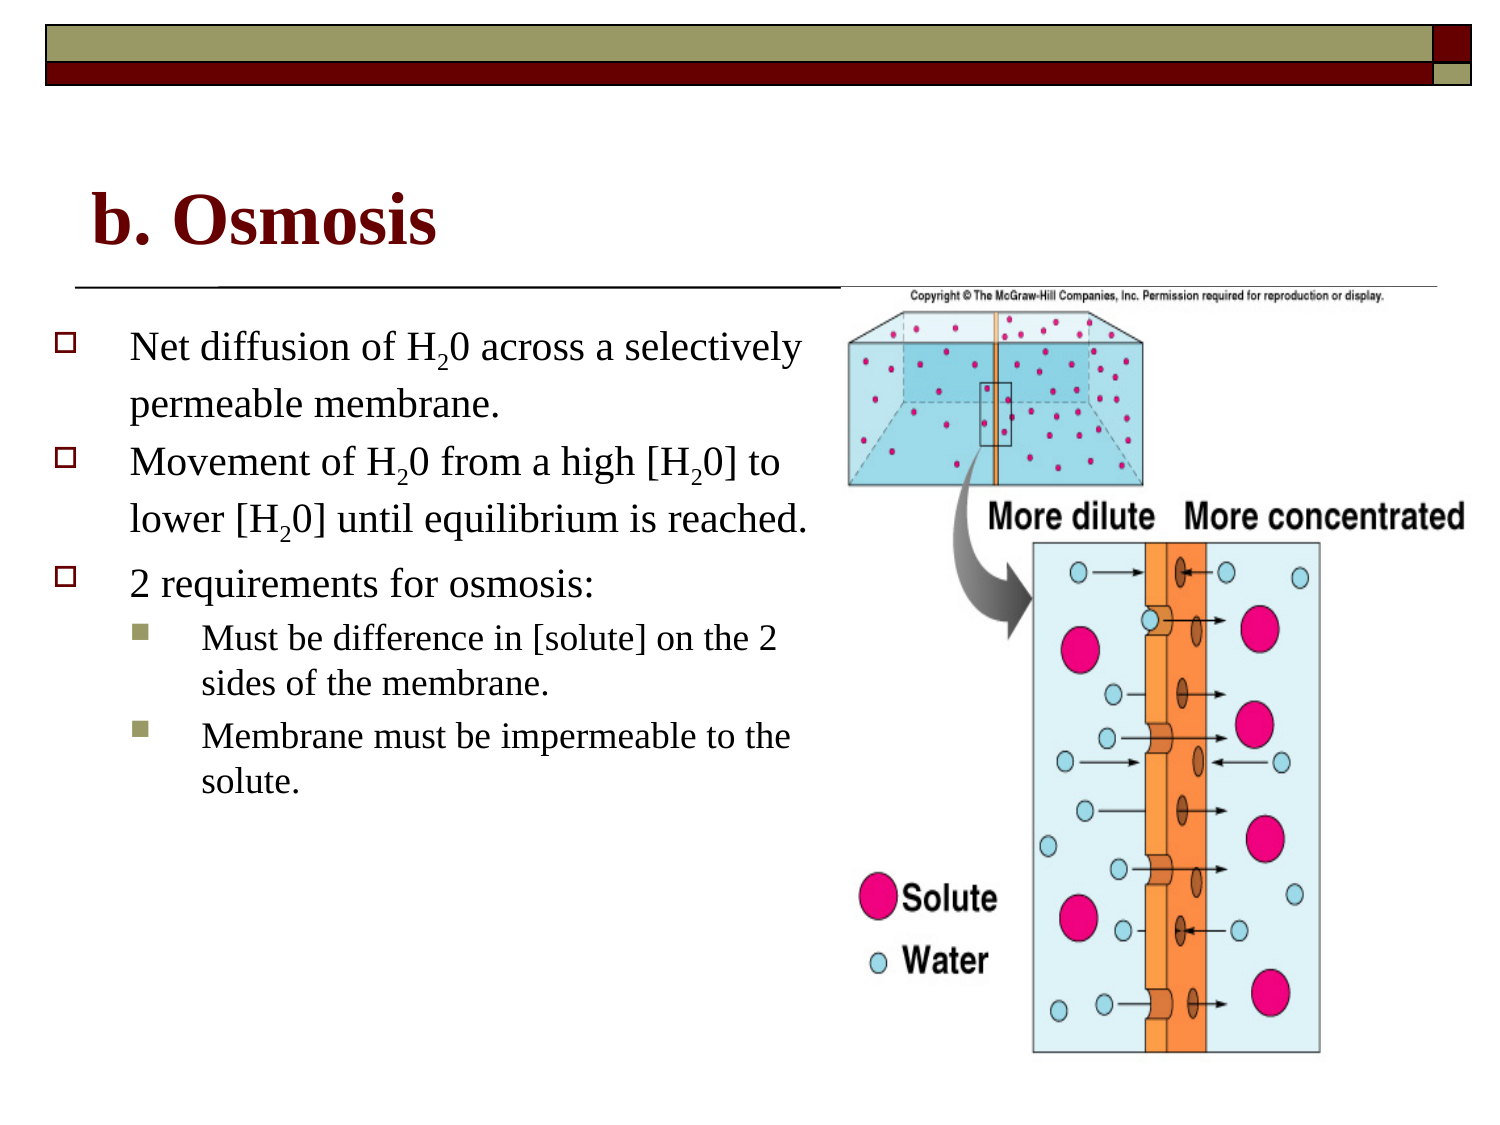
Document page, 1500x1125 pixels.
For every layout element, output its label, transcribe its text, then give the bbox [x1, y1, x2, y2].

title b. Osmosis [76, 79, 1356, 268]
picture [840, 287, 1471, 1063]
list Net diffusion of H20 across a selectively permeable membrane. Movement of H20 from a high [H20] to lower [H20] until equilibrium is reached. 2 requirements for osmosis: Must be difference in [solute] on the 2 sides of the membrane. Membrane must be impermeable to the solute. [37, 310, 834, 965]
